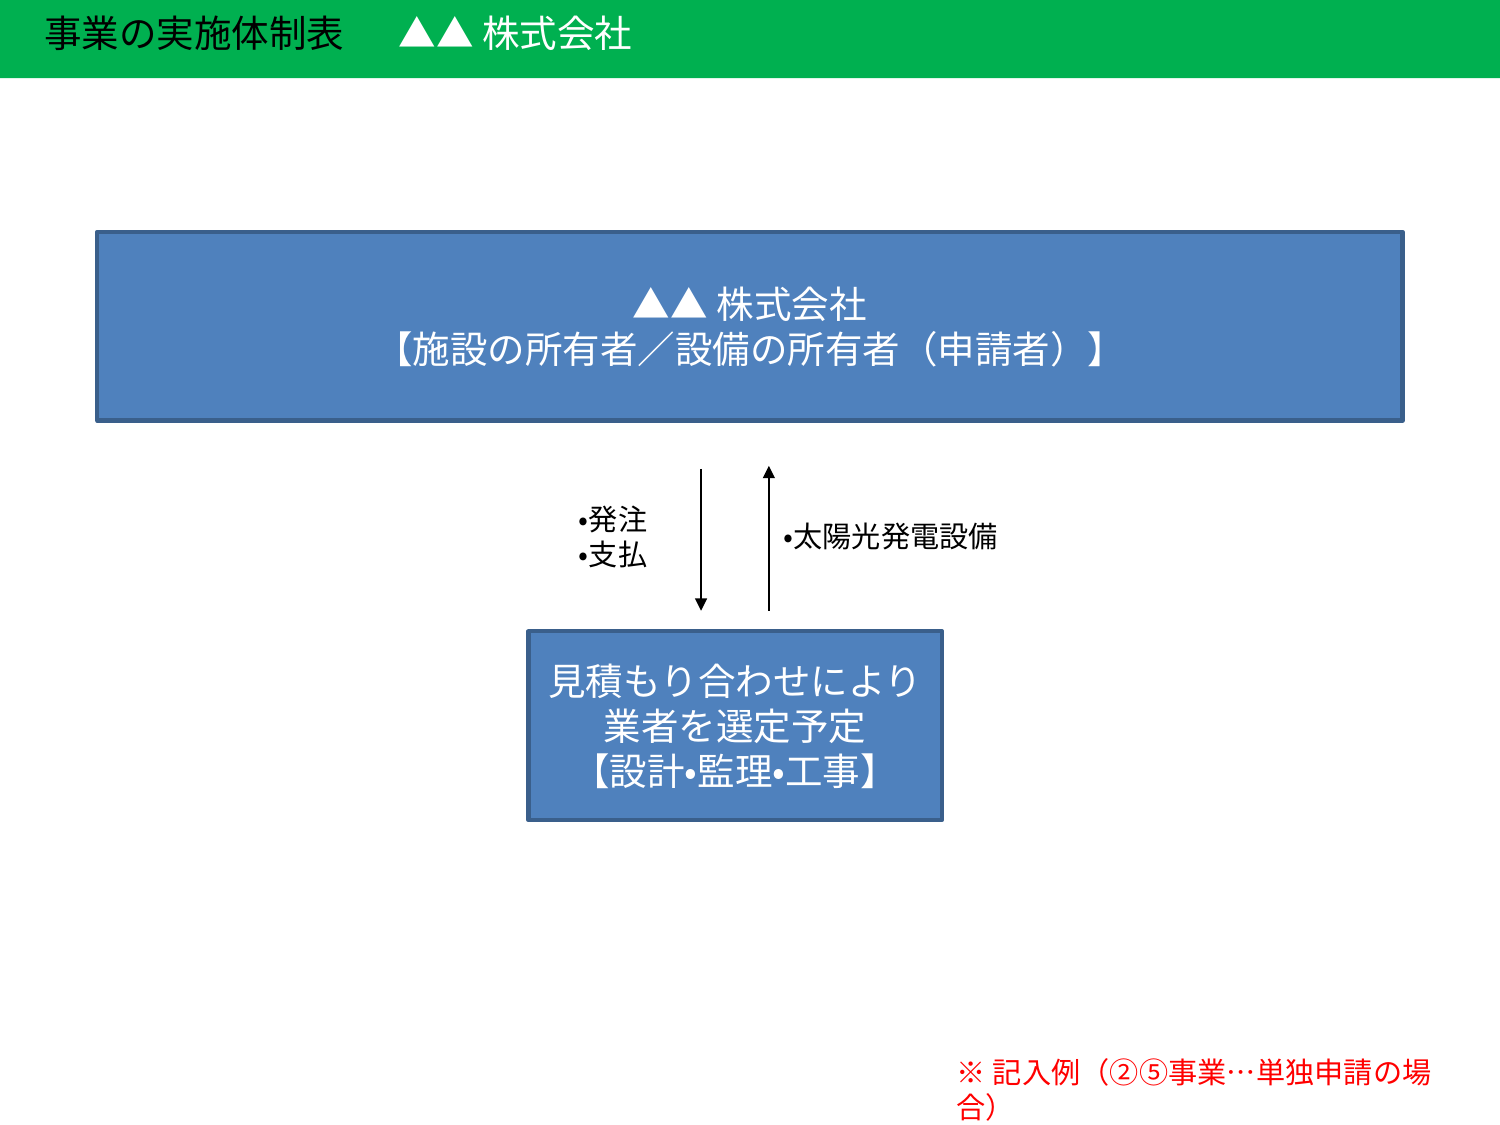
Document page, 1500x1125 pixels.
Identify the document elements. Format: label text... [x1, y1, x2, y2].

text_box 見積もり合わせにより 業者を選定予定 【設計・監理・工事】 [526, 629, 944, 822]
text_box ▲▲株式会社 [383, 2, 1424, 63]
text_box 事業の実施体制表 [29, 2, 383, 63]
text_box ・太陽光発電設備 [773, 511, 1048, 562]
text_box ※記入例（②⑤事業…単独申請の場合） [941, 1046, 1500, 1125]
text_box ▲▲株式会社 【施設の所有者／設備の所有者（申請者）】 [95, 230, 1405, 423]
text_box ・発注 ・支払 [564, 493, 696, 579]
